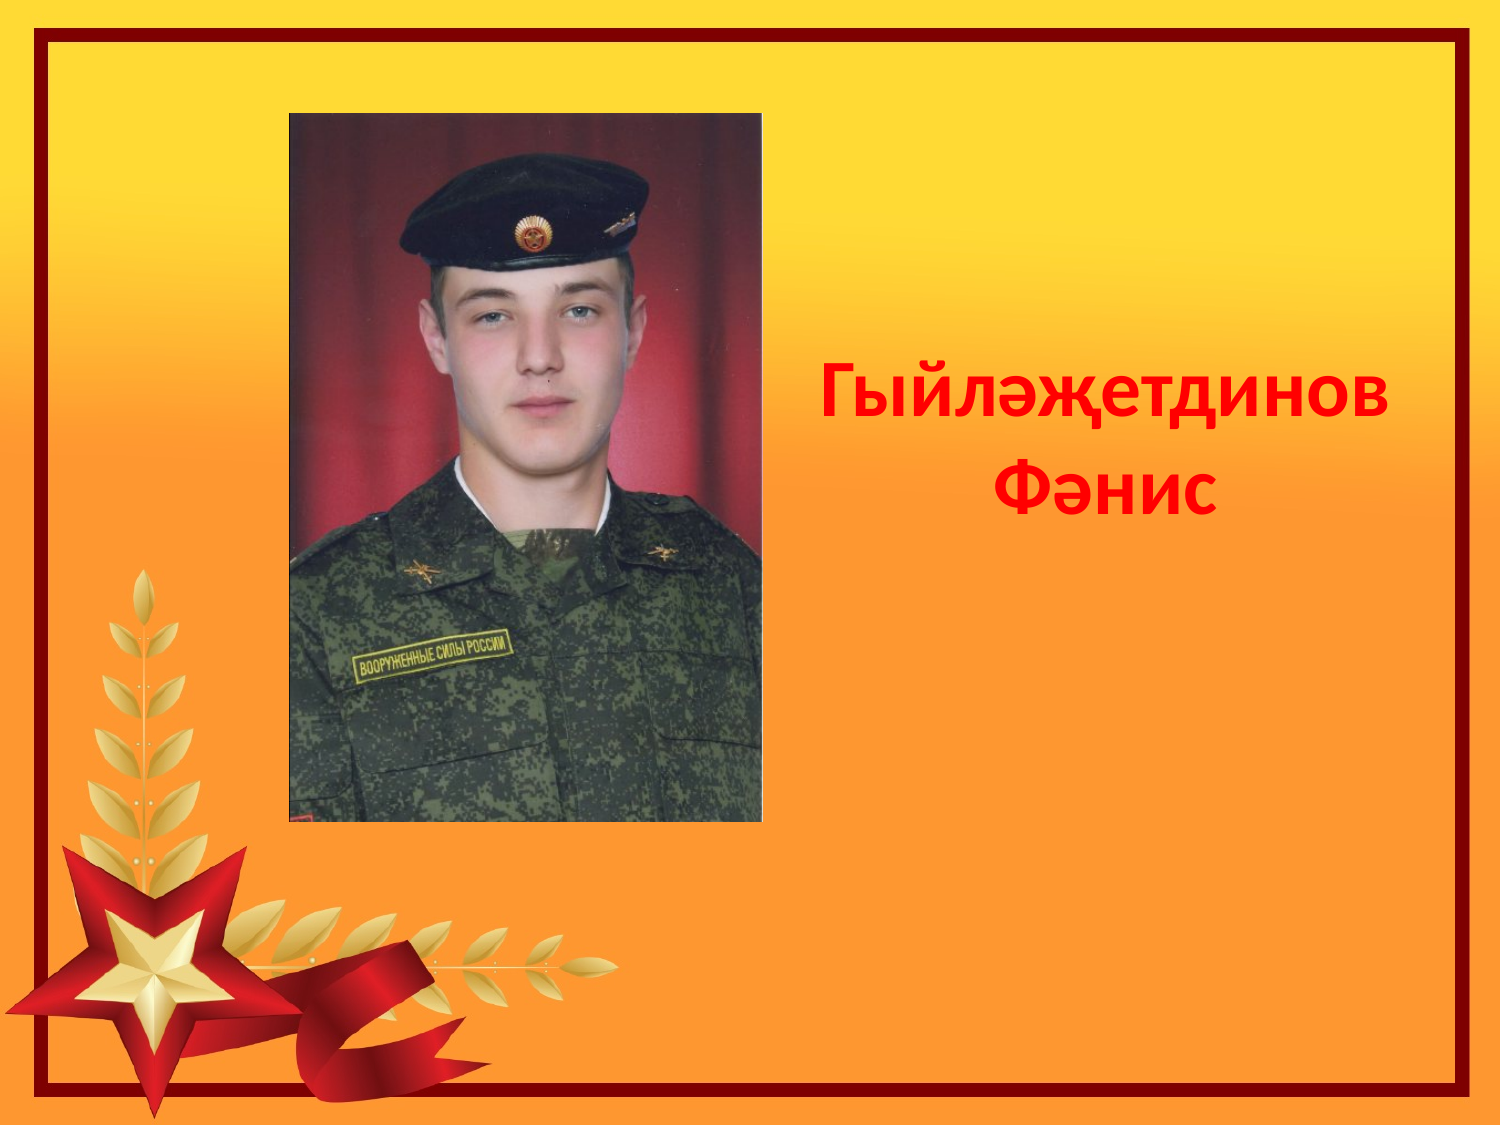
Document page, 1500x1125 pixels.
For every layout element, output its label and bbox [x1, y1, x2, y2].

picture [0, 0, 1500, 1125]
list [289, 113, 763, 822]
